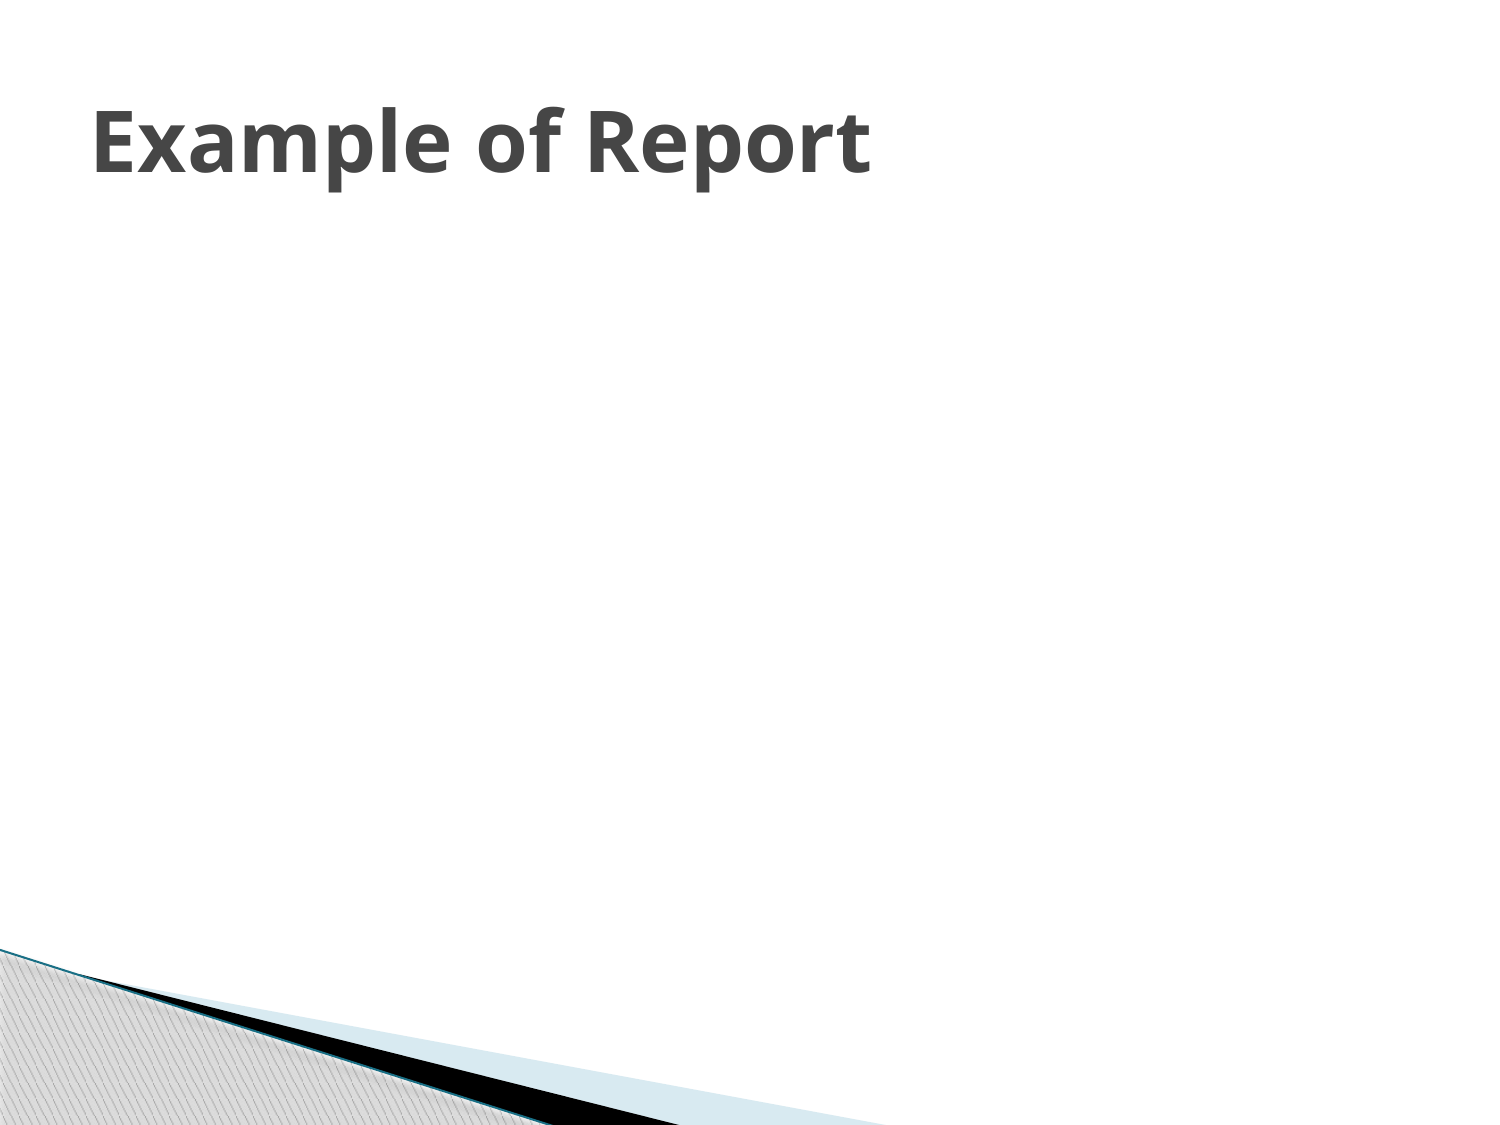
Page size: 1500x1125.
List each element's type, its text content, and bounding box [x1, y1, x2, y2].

title Example of Report [75, 45, 1425, 233]
